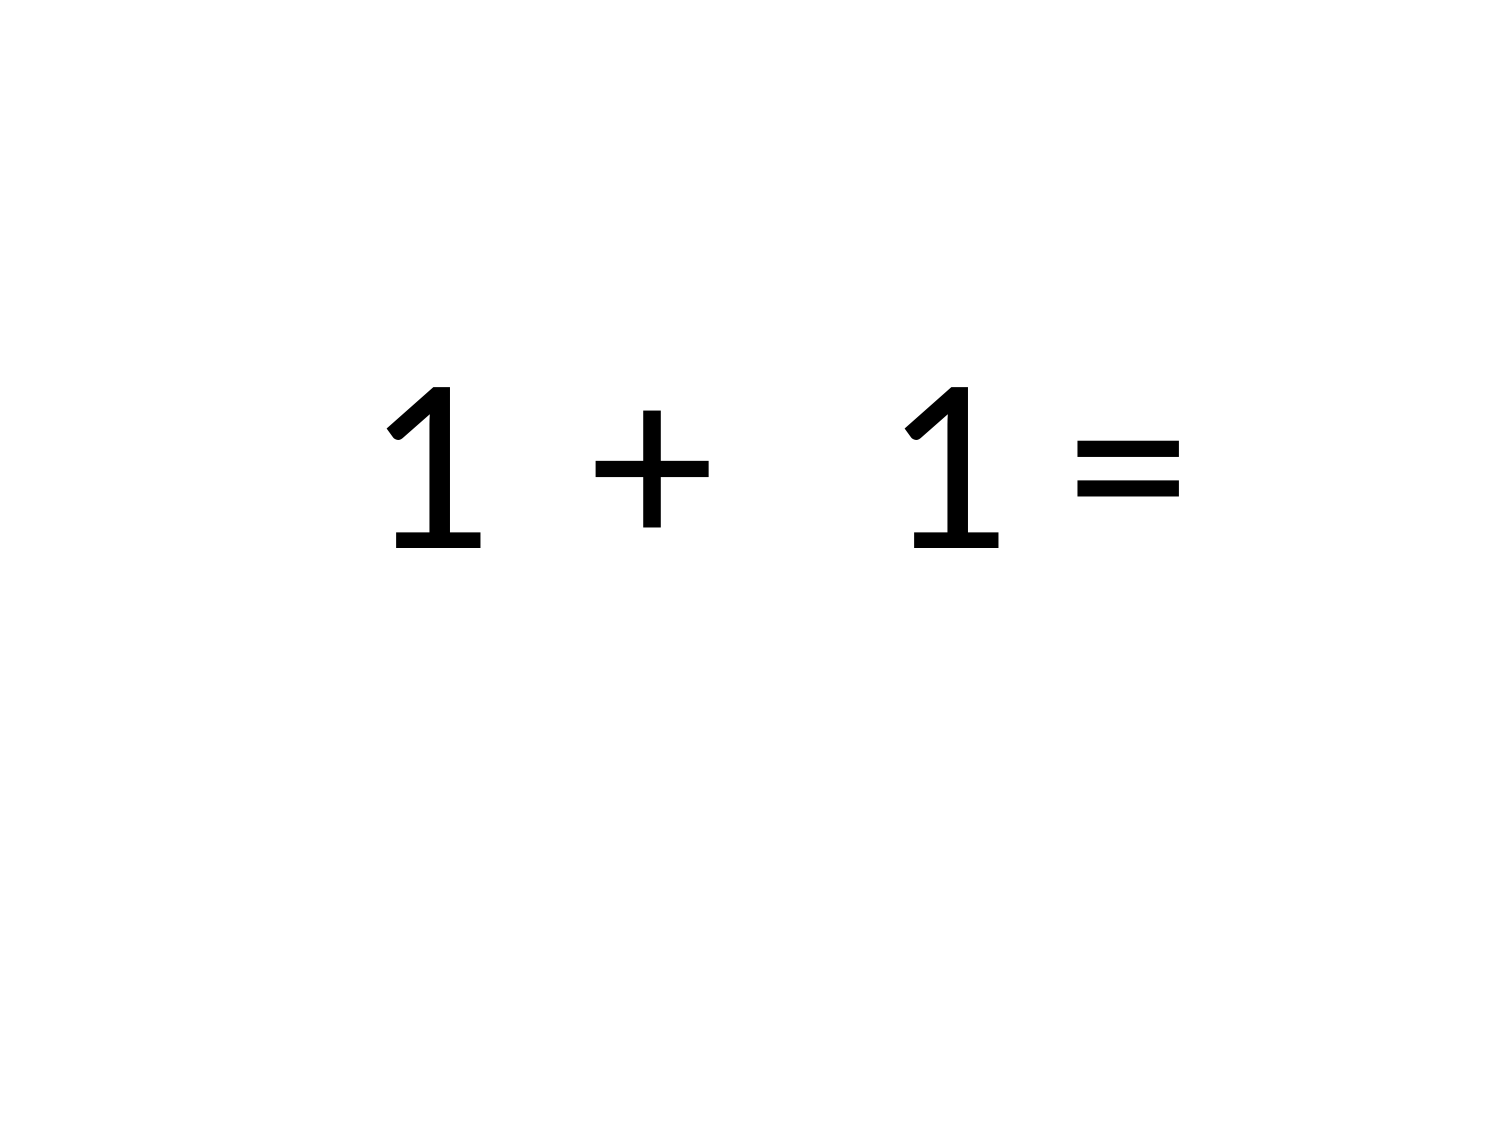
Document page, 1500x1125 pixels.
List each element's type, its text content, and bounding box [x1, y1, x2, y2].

list + 1 = [206, 290, 1350, 1005]
